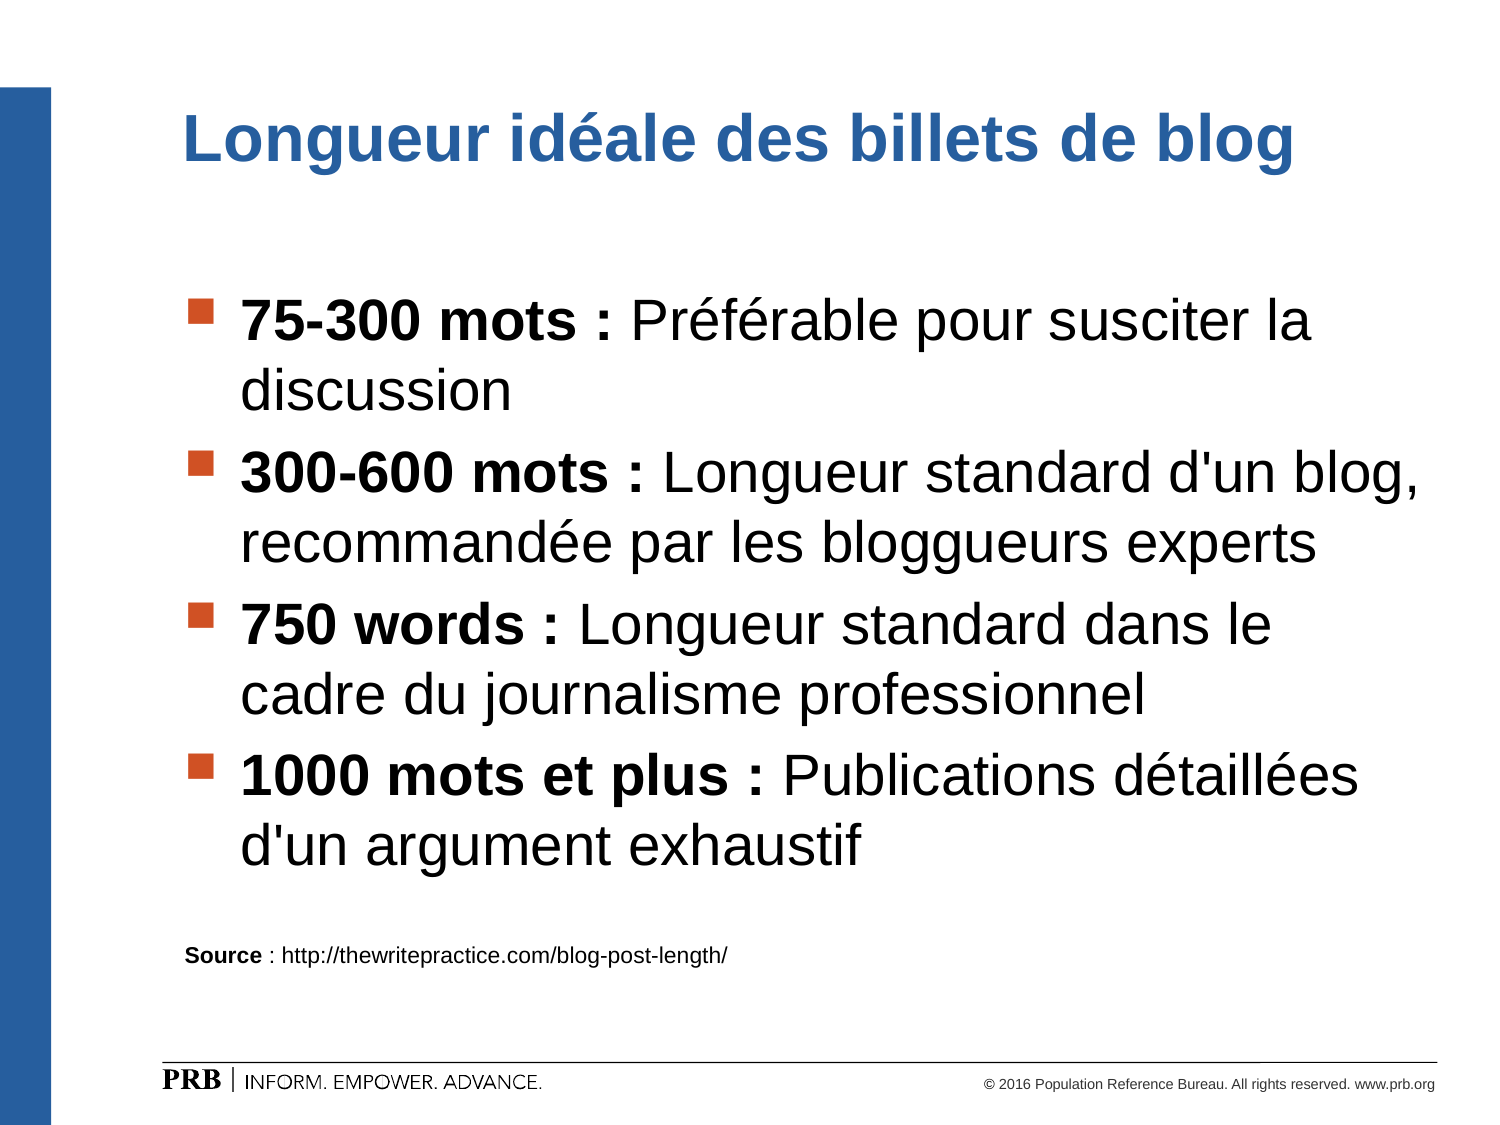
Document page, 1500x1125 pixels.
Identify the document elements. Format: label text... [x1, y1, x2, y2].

title Longueur idéale des billets de blog [167, 87, 1438, 251]
list 75-300 mots : Préférable pour susciter la discussion 300-600 mots : Longueur standard d'un blog, recommandée par les bloggueurs experts 750 words : Longueur standard dans le cadre du journalisme professionnel 1000 mots et plus : Publications détaillées d'un argument exhaustif Source : http://thewritepractice.com/blog-post-length/ [169, 274, 1438, 1038]
